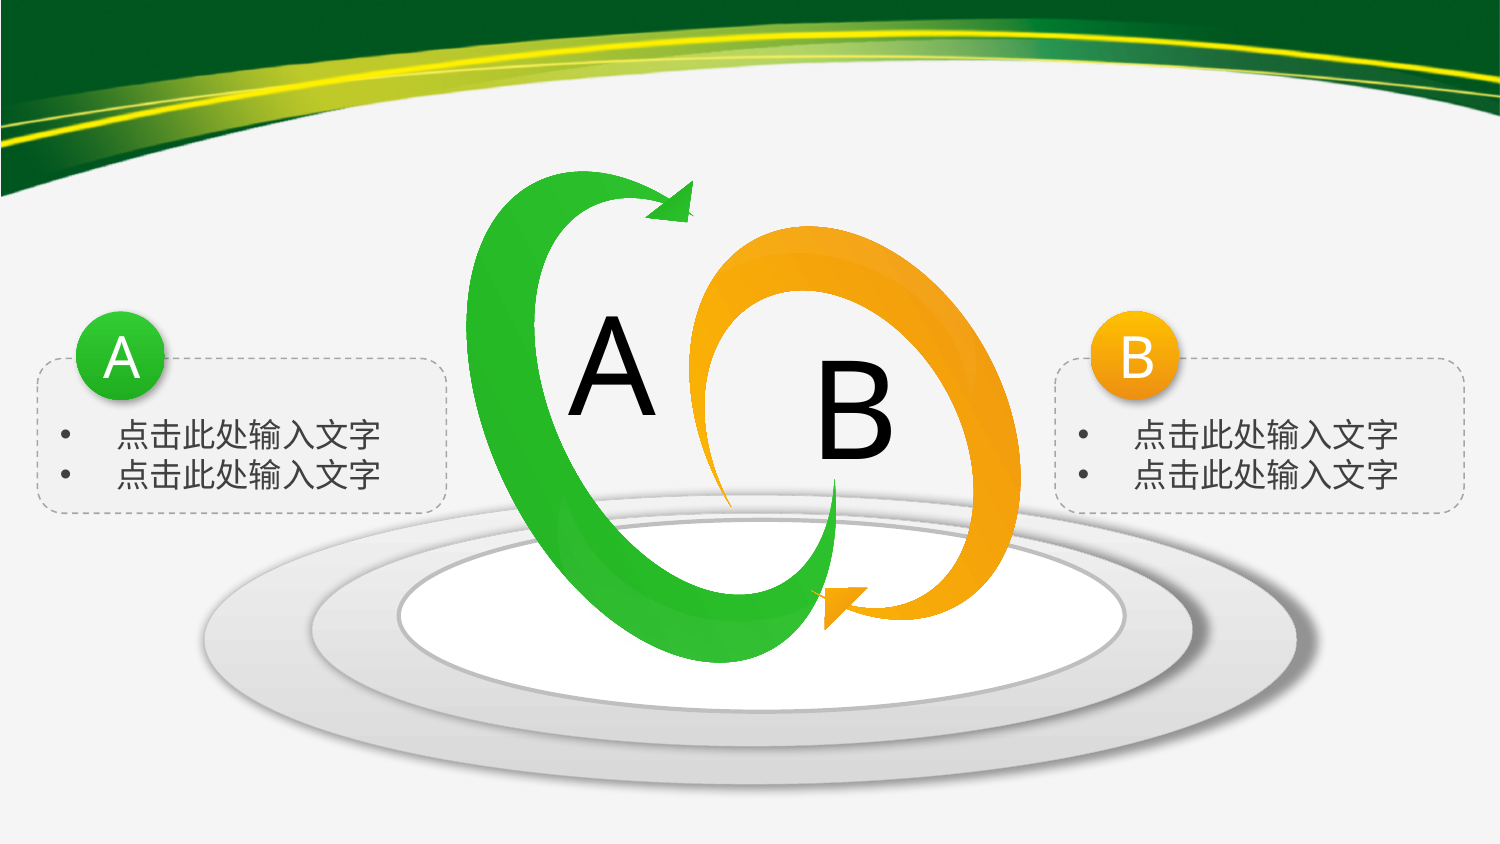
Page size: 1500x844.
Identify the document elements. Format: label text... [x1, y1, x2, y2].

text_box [705, 213, 1005, 633]
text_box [491, 160, 813, 685]
text_box 点击此处输入文字 点击此处输入文字 [1055, 358, 1465, 514]
picture [2, 0, 1499, 197]
text_box [405, 754, 1096, 787]
text_box [1197, 554, 1299, 726]
text_box A [74, 309, 167, 403]
text_box B [1088, 309, 1182, 403]
text_box 点击此处输入文字 点击此处输入文字 [37, 358, 447, 514]
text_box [311, 512, 1193, 747]
text_box [202, 553, 306, 727]
